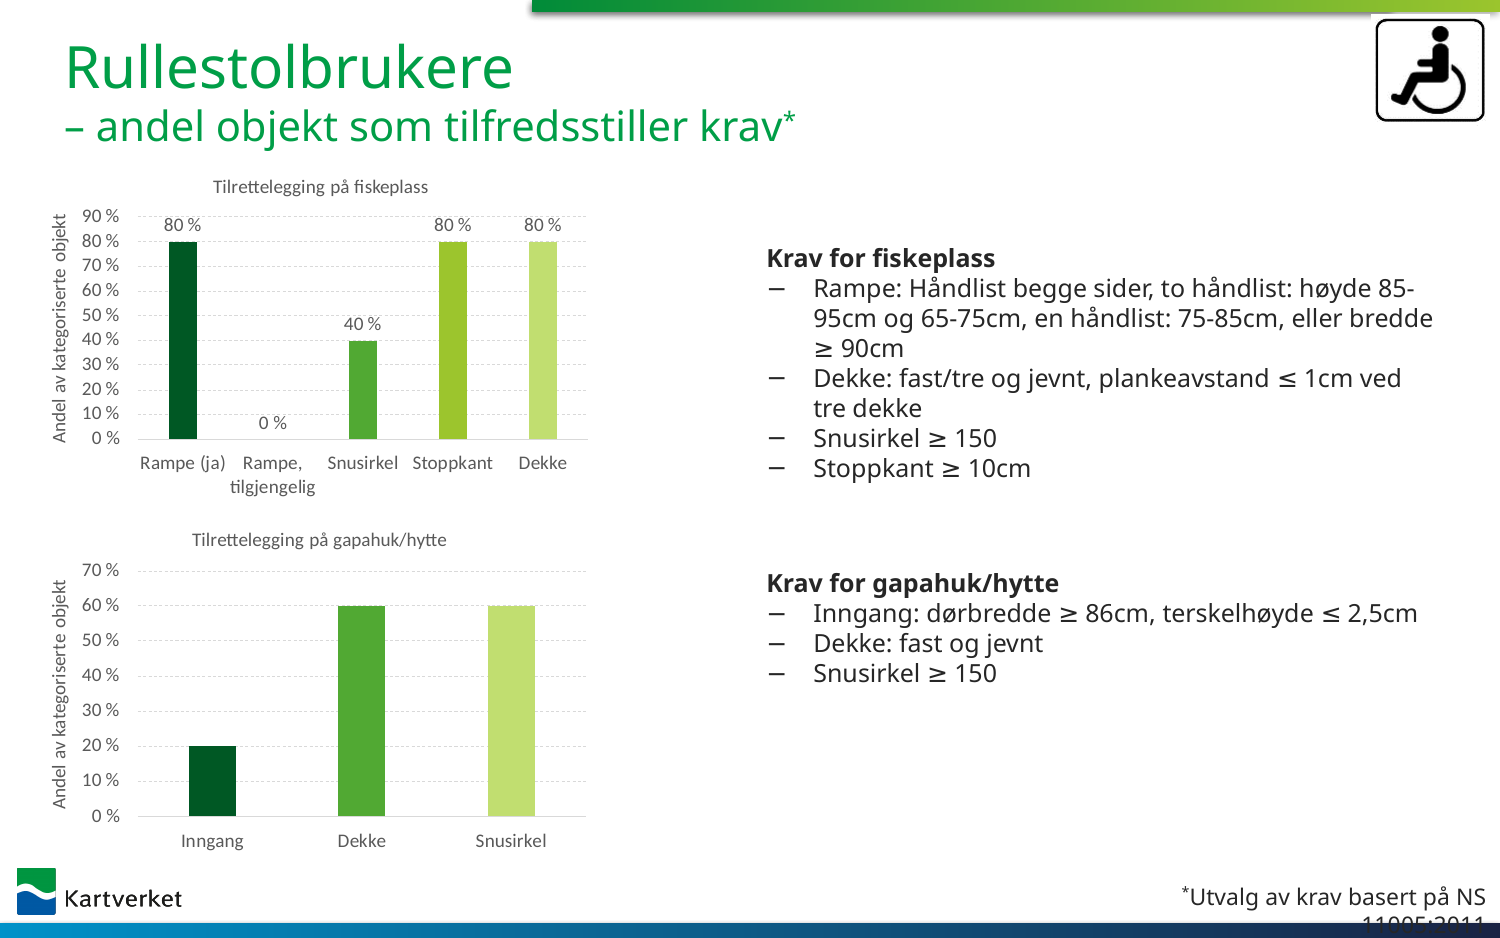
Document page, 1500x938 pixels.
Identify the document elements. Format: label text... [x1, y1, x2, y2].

text_box Krav for fiskeplass Rampe: Håndlist begge sider, to håndlist: høyde 85-95cm og 65-75cm, en håndlist: 75-85cm, eller bredde ≥ 90cm Dekke: fast/tre og jevnt, plankeavstand ≤ 1cm ved tre dekke Snusirkel ≥ 150 Stoppkant ≥ 10cm [751, 235, 1452, 490]
text_box *Utvalg av krav basert på NS 11005:2011 [1068, 873, 1500, 938]
text_box Krav for gapahuk/hytte Inngang: dørbredde ≥ 86cm, terskelhøyde ≤ 2,5cm Dekke: fast og jevnt Snusirkel ≥ 150 [751, 560, 1452, 695]
text_box Rullestolbrukere – andel objekt som tilfredsstiller krav* [49, 29, 1431, 158]
picture [1371, 13, 1491, 127]
picture [41, 166, 599, 505]
picture [41, 520, 597, 859]
